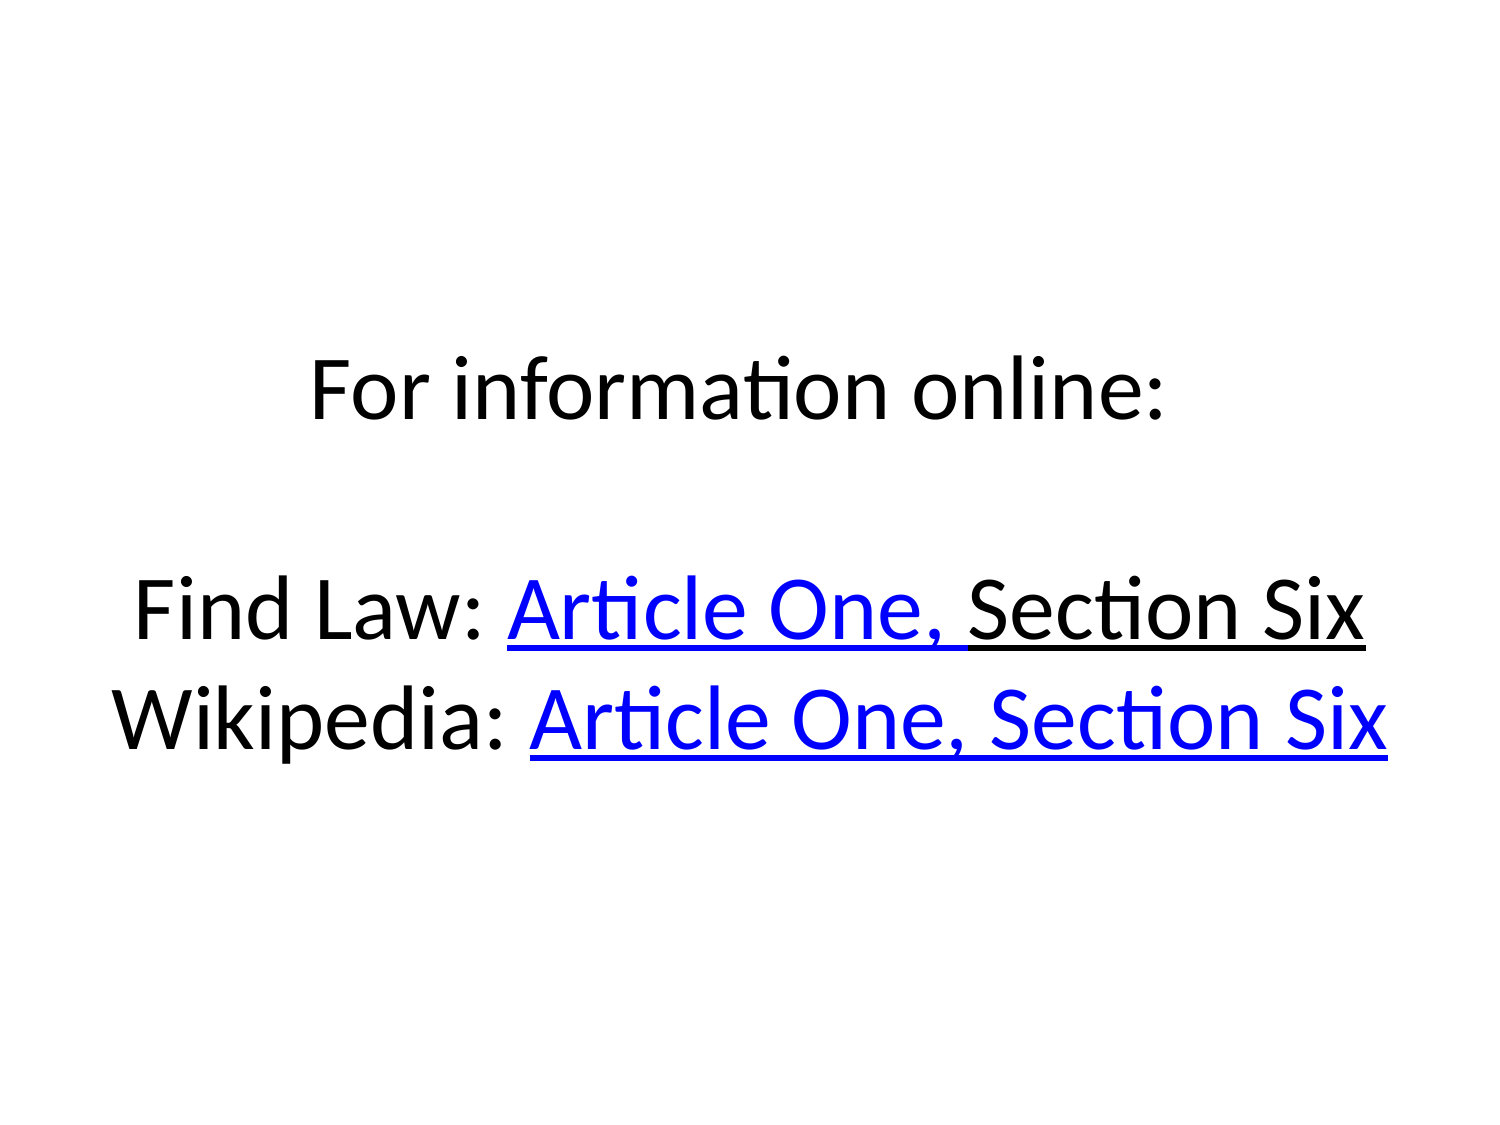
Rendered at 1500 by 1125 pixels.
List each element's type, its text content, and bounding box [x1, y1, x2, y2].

title For information online: Find Law: Article One, Section Six Wikipedia: Article One, Section Six [74, 44, 1426, 1051]
